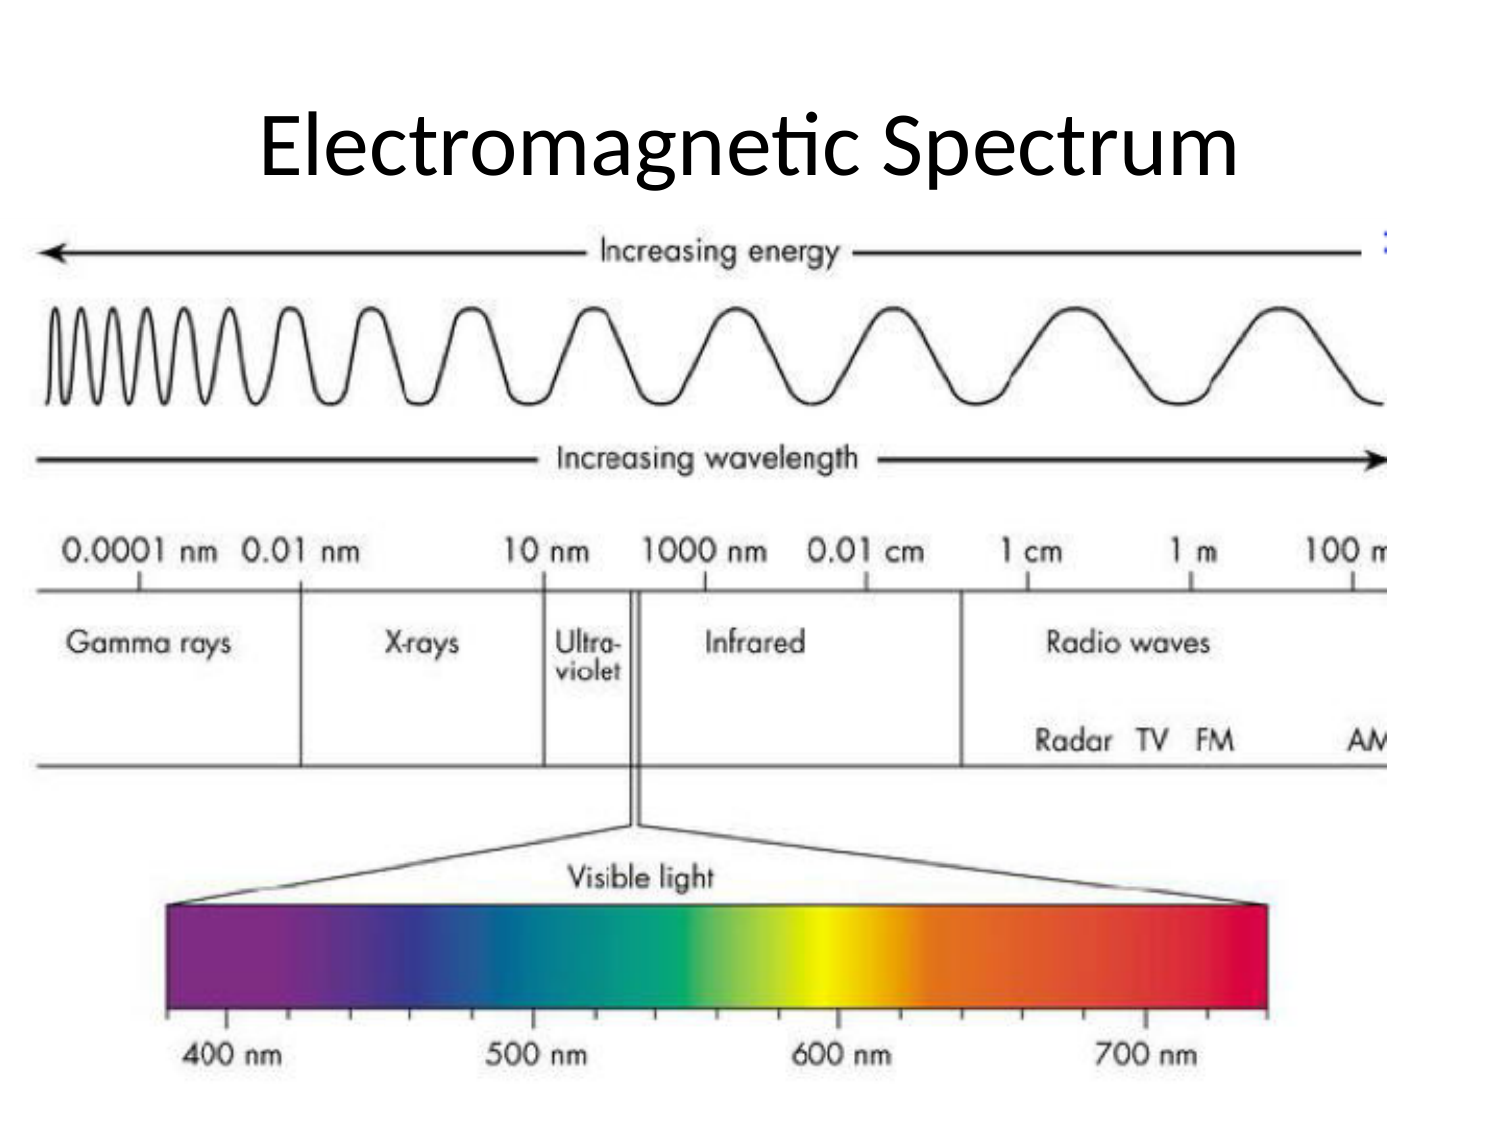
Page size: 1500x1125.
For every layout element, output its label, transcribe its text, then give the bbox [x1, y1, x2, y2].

title Electromagnetic Spectrum [75, 45, 1425, 233]
picture [0, 217, 1387, 1125]
